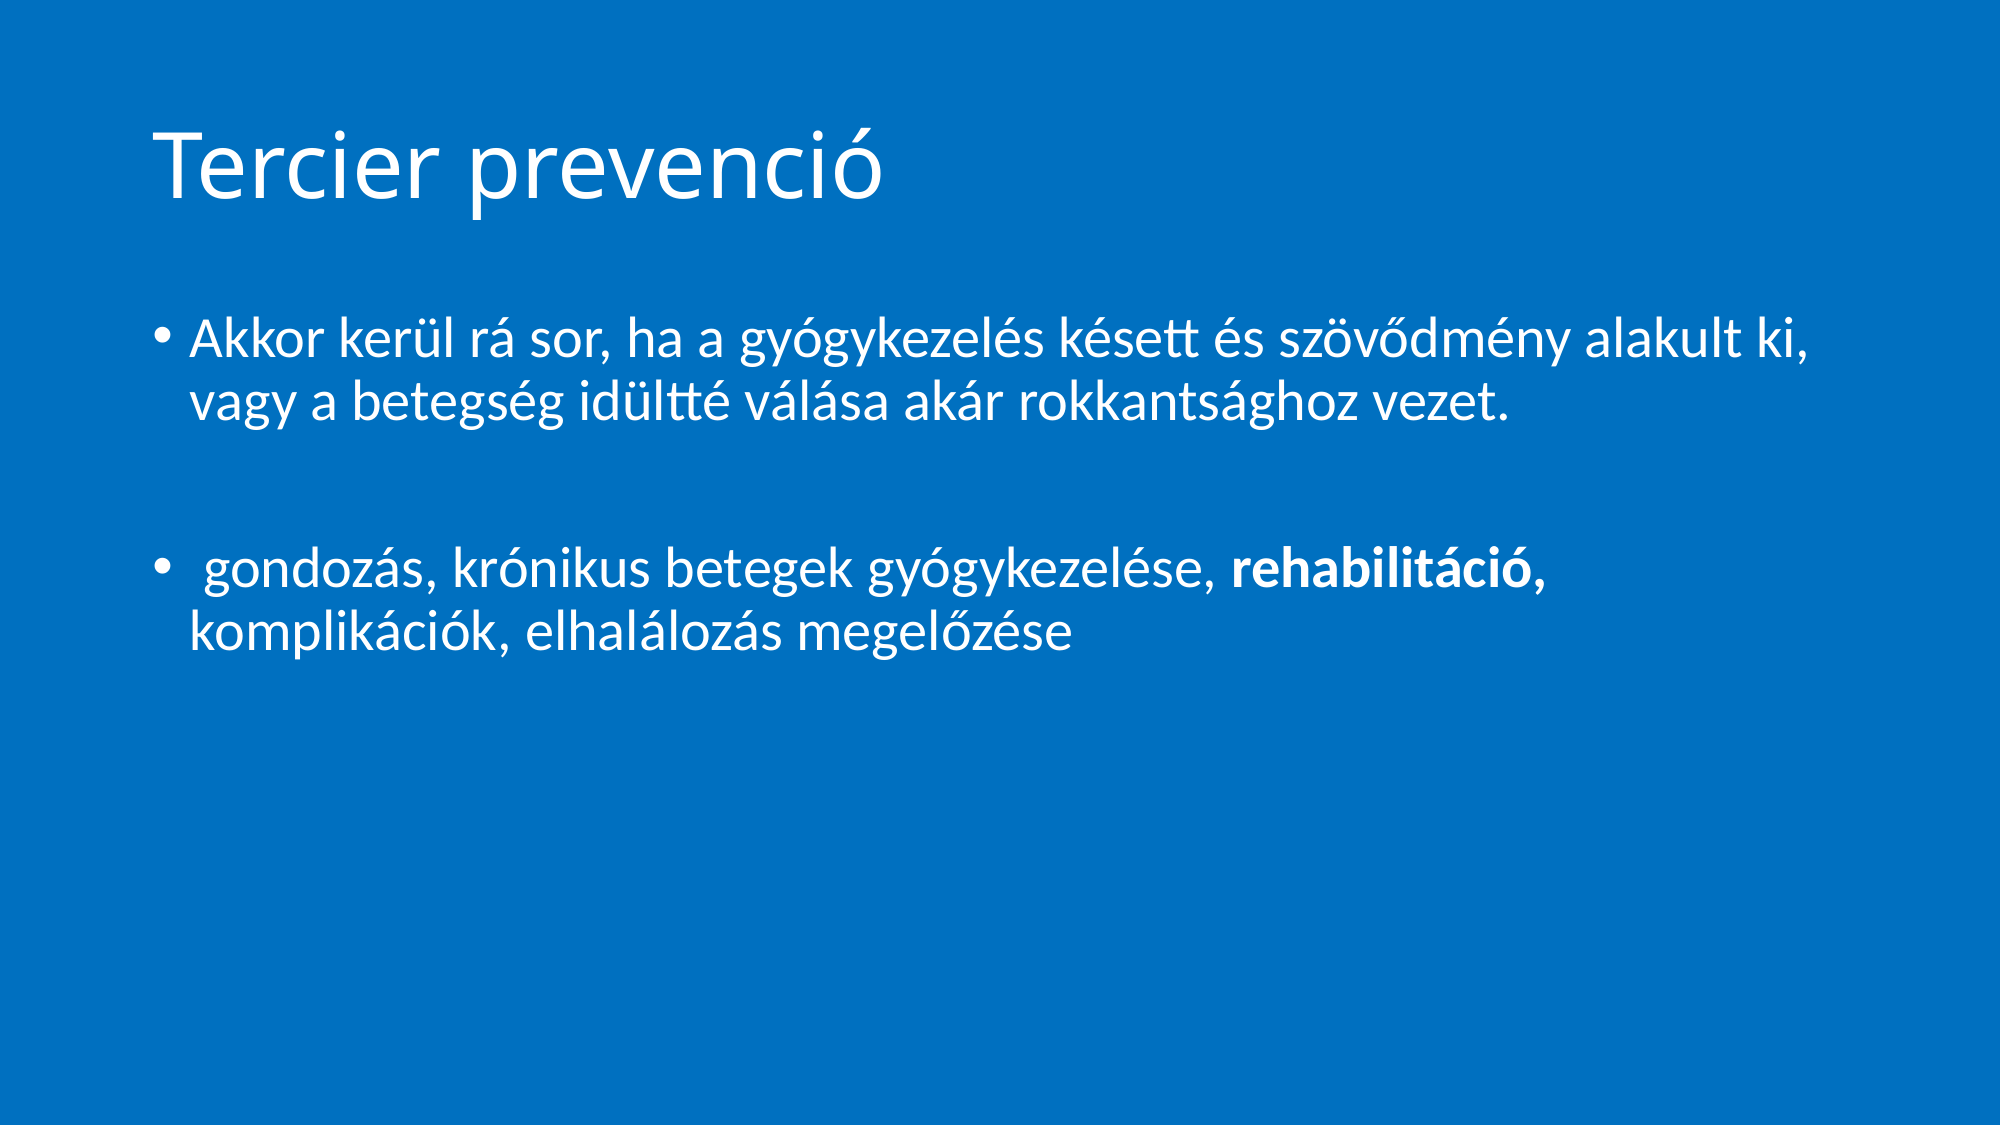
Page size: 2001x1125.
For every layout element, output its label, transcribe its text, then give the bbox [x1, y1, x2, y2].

title Tercier prevenció [137, 59, 1863, 278]
list Akkor kerül rá sor, ha a gyógykezelés késett és szövődmény alakult ki, vagy a betegség idültté válása akár rokkantsághoz vezet. gondozás, krónikus betegek gyógykezelése, rehabilitáció, komplikációk, elhalálozás megelőzése [137, 299, 1863, 1014]
